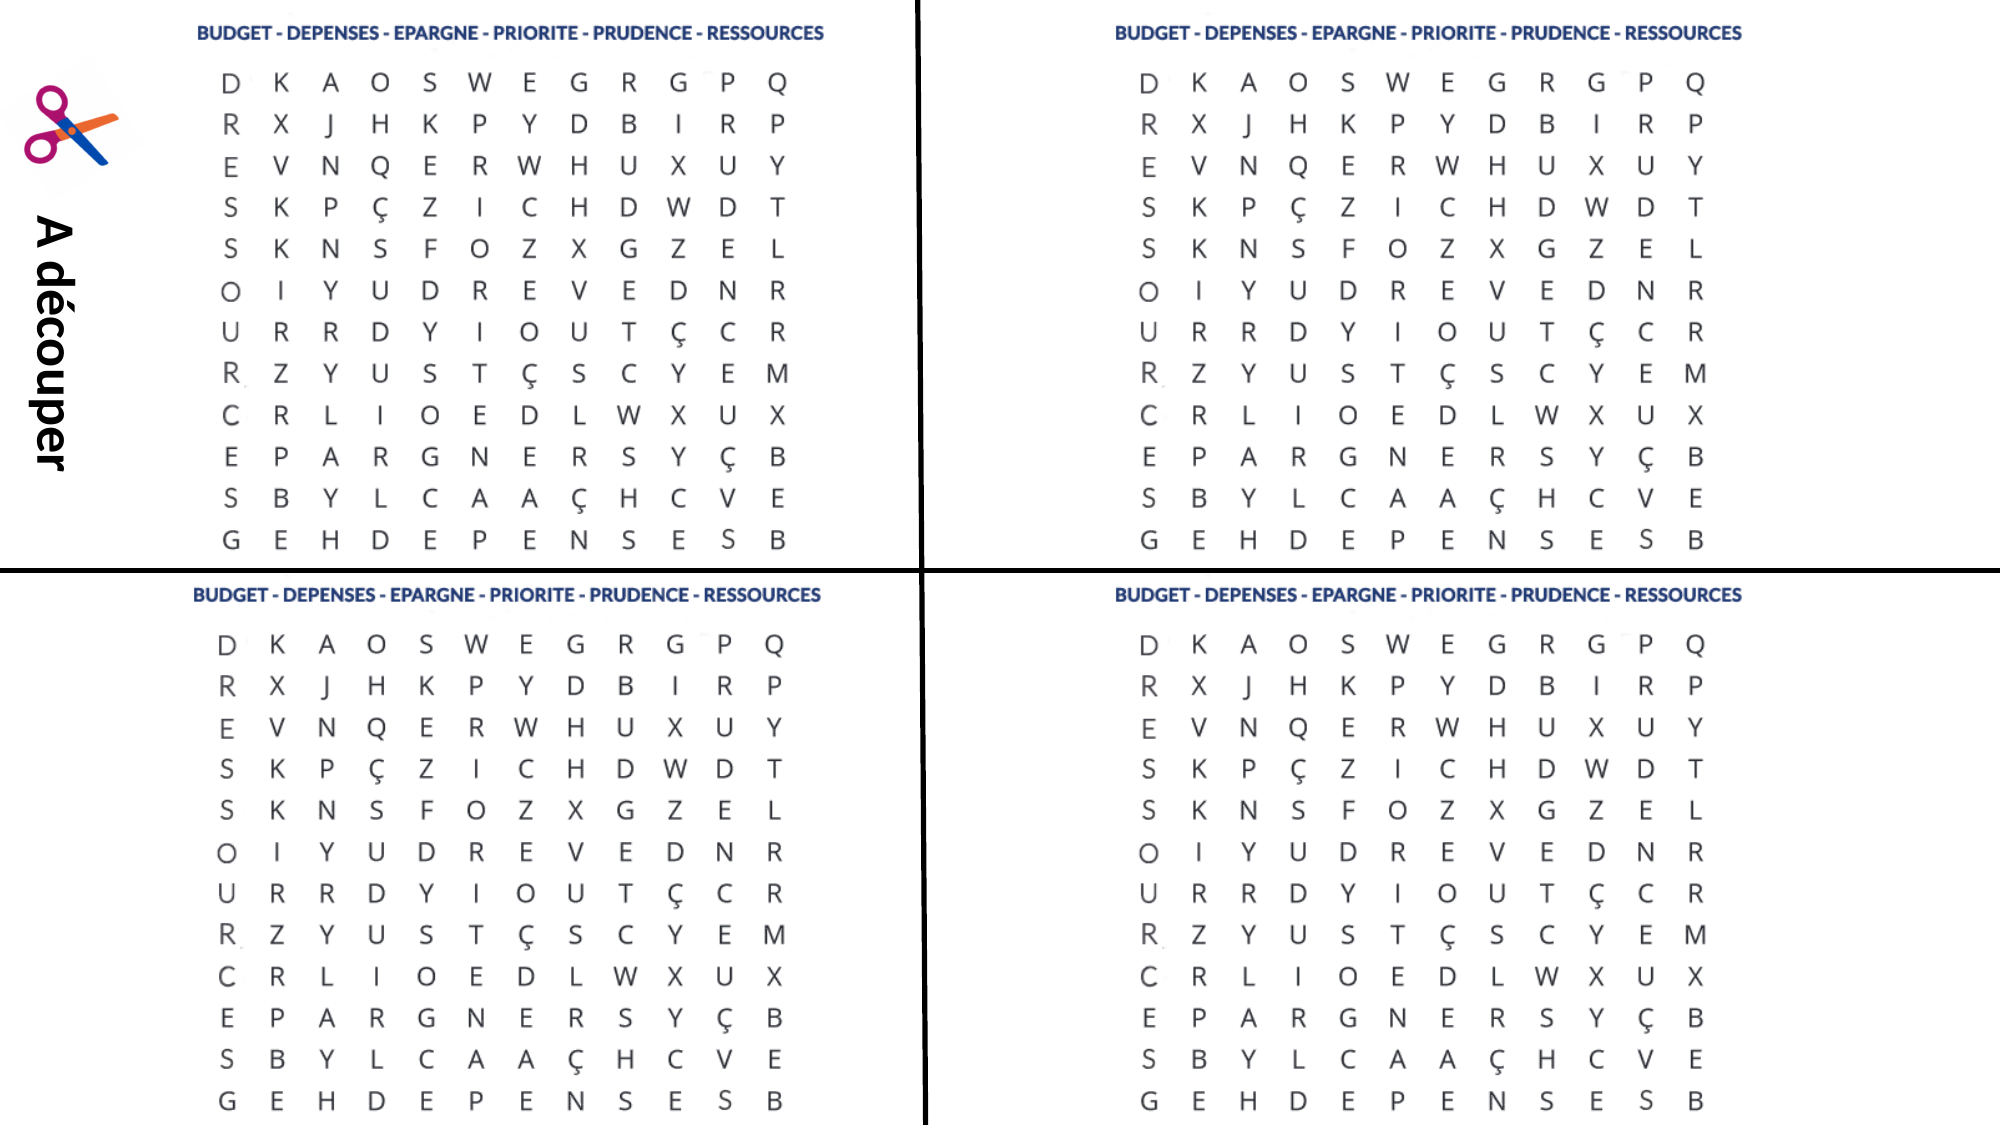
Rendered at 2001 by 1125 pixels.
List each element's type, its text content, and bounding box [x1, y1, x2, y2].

picture [0, 56, 143, 200]
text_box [917, 0, 926, 570]
text_box A découper [2, 200, 99, 489]
picture [1100, 571, 1752, 1125]
picture [1100, 0, 1752, 570]
picture [178, 571, 831, 1125]
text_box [917, 571, 926, 1125]
picture [178, 0, 834, 570]
